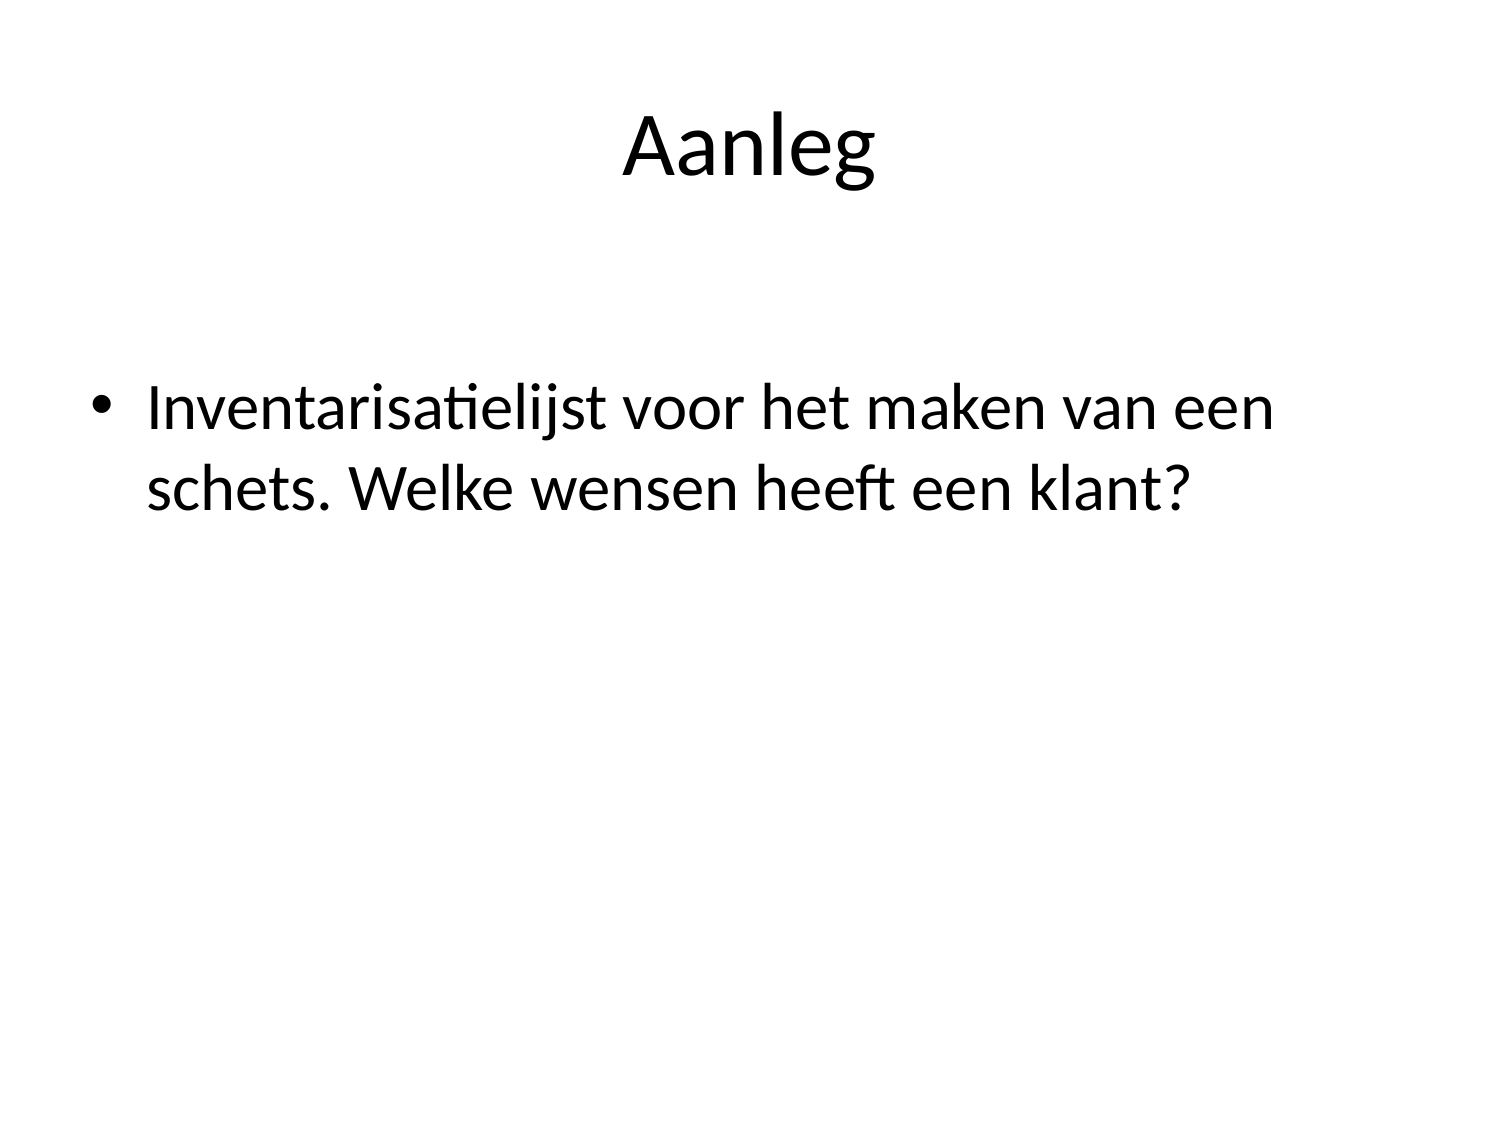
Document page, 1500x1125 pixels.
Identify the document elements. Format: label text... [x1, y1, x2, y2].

list Inventarisatielijst voor het maken van een schets. Welke wensen heeft een klant? [75, 262, 1425, 1005]
title Aanleg [75, 45, 1425, 233]
